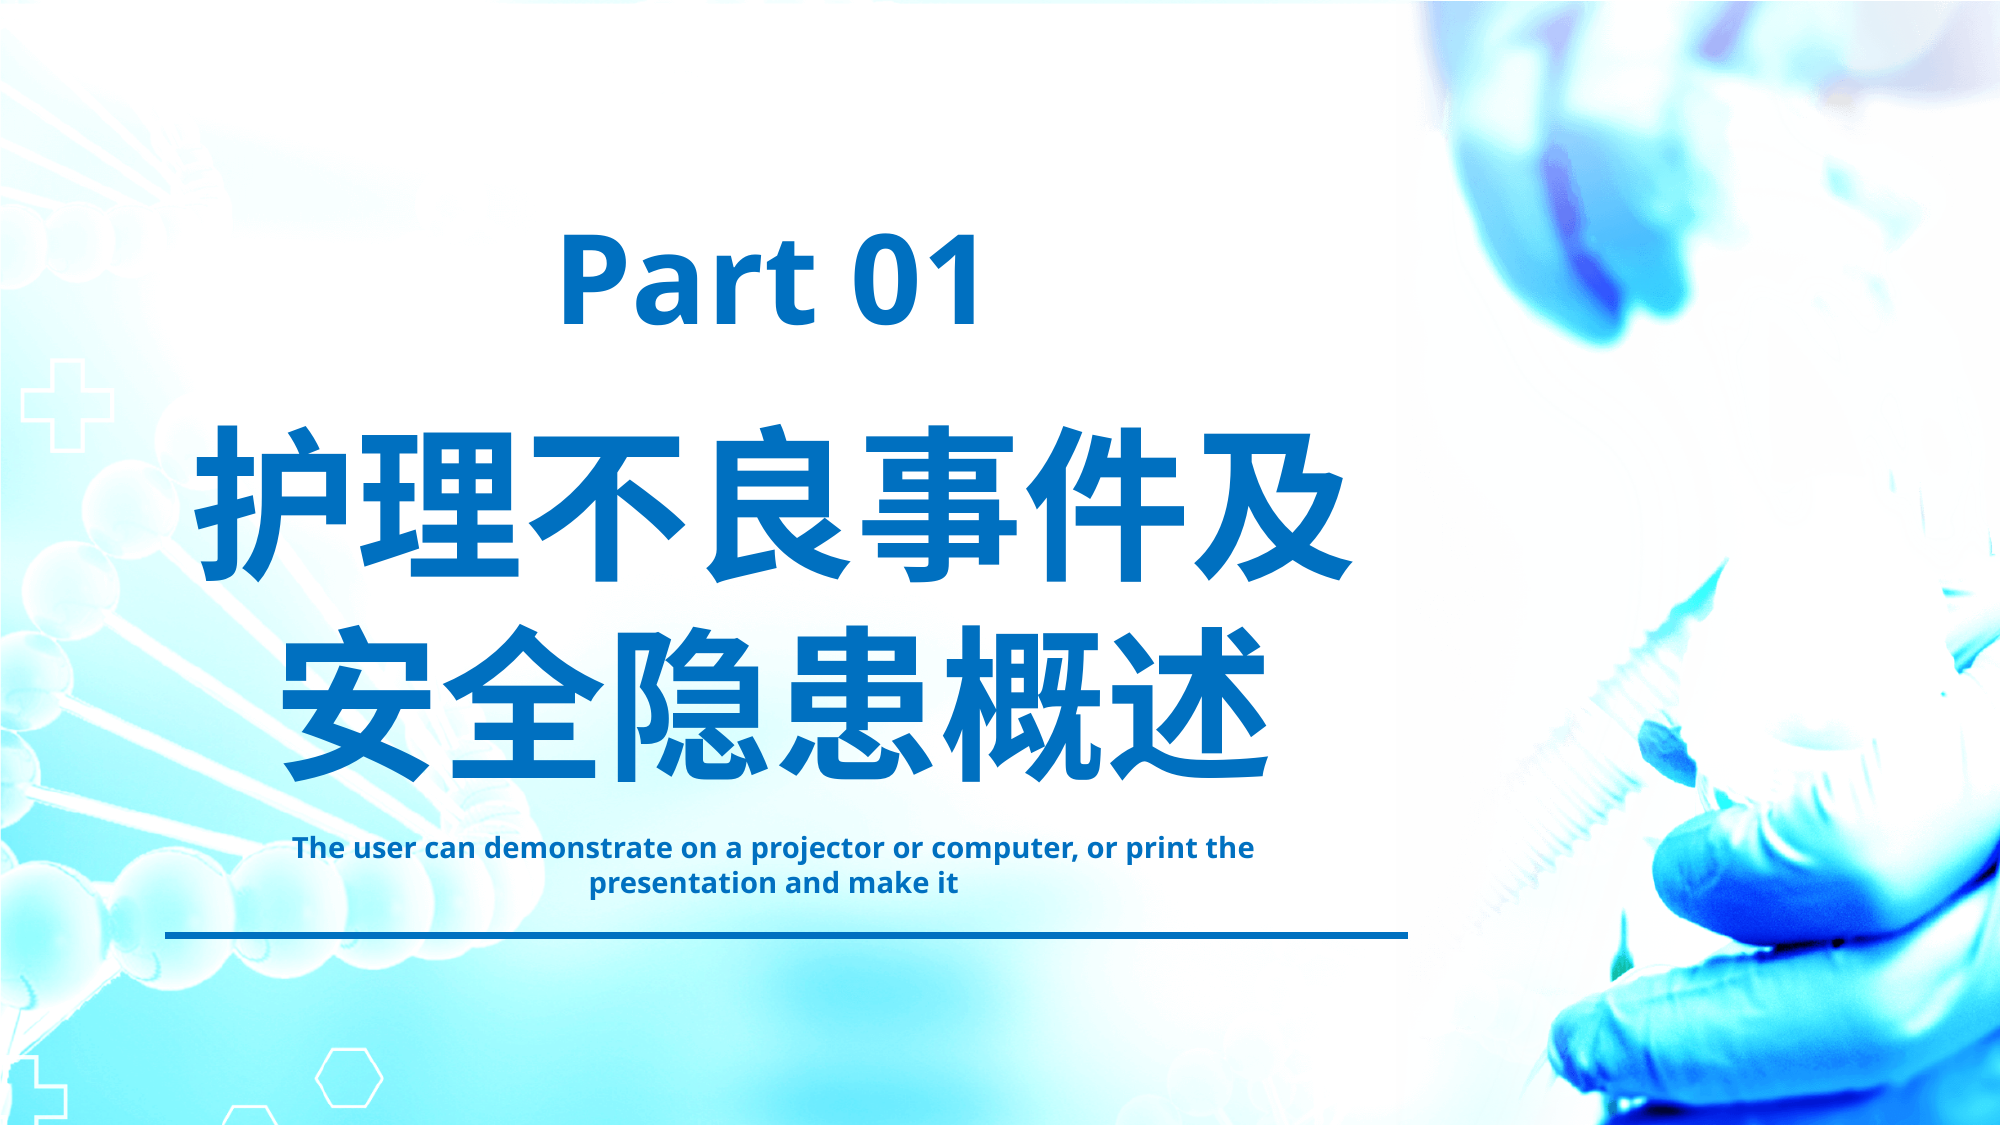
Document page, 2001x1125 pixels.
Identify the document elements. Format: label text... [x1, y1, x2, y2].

text_box Part 01 [538, 191, 1009, 357]
text_box The user can demonstrate on a projector or computer, or print the presentation and make it [182, 822, 1365, 907]
picture [1396, 2, 2000, 1125]
picture [3, 1, 1395, 1125]
text_box 护理不良事件及 安全隐患概述 [57, 393, 1490, 809]
